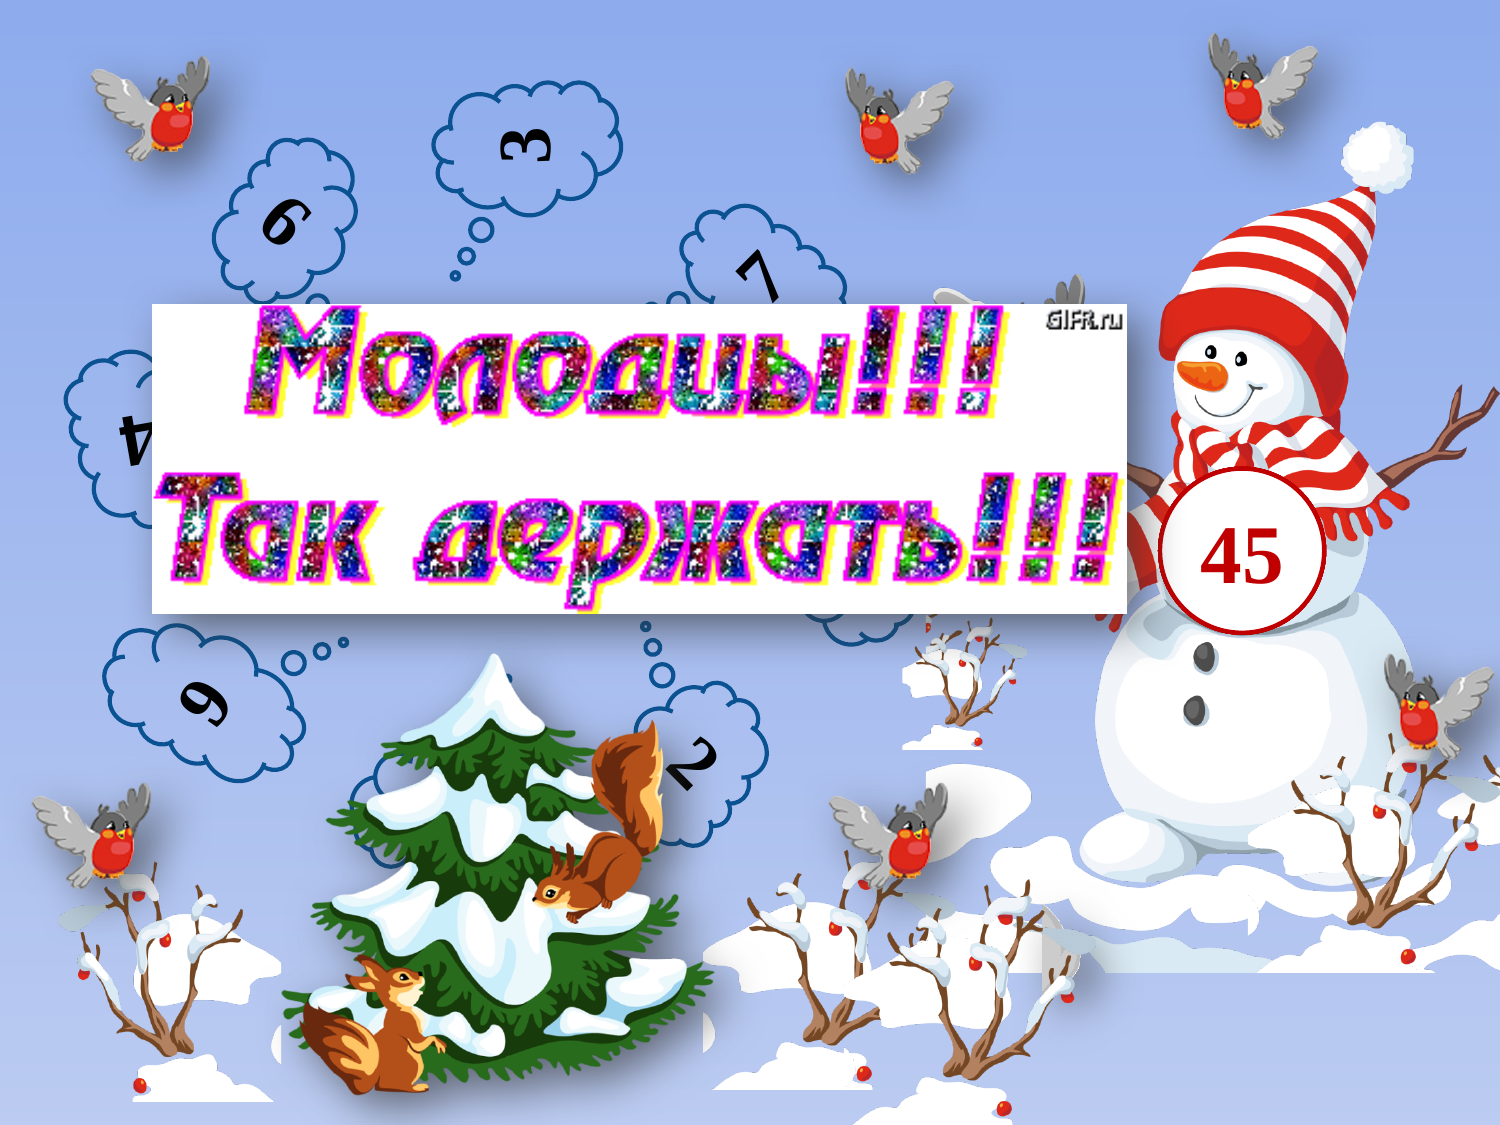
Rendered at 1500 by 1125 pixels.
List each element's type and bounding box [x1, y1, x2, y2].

text_box [72, 81, 915, 818]
picture [81, 46, 236, 179]
picture [23, 23, 1500, 1125]
